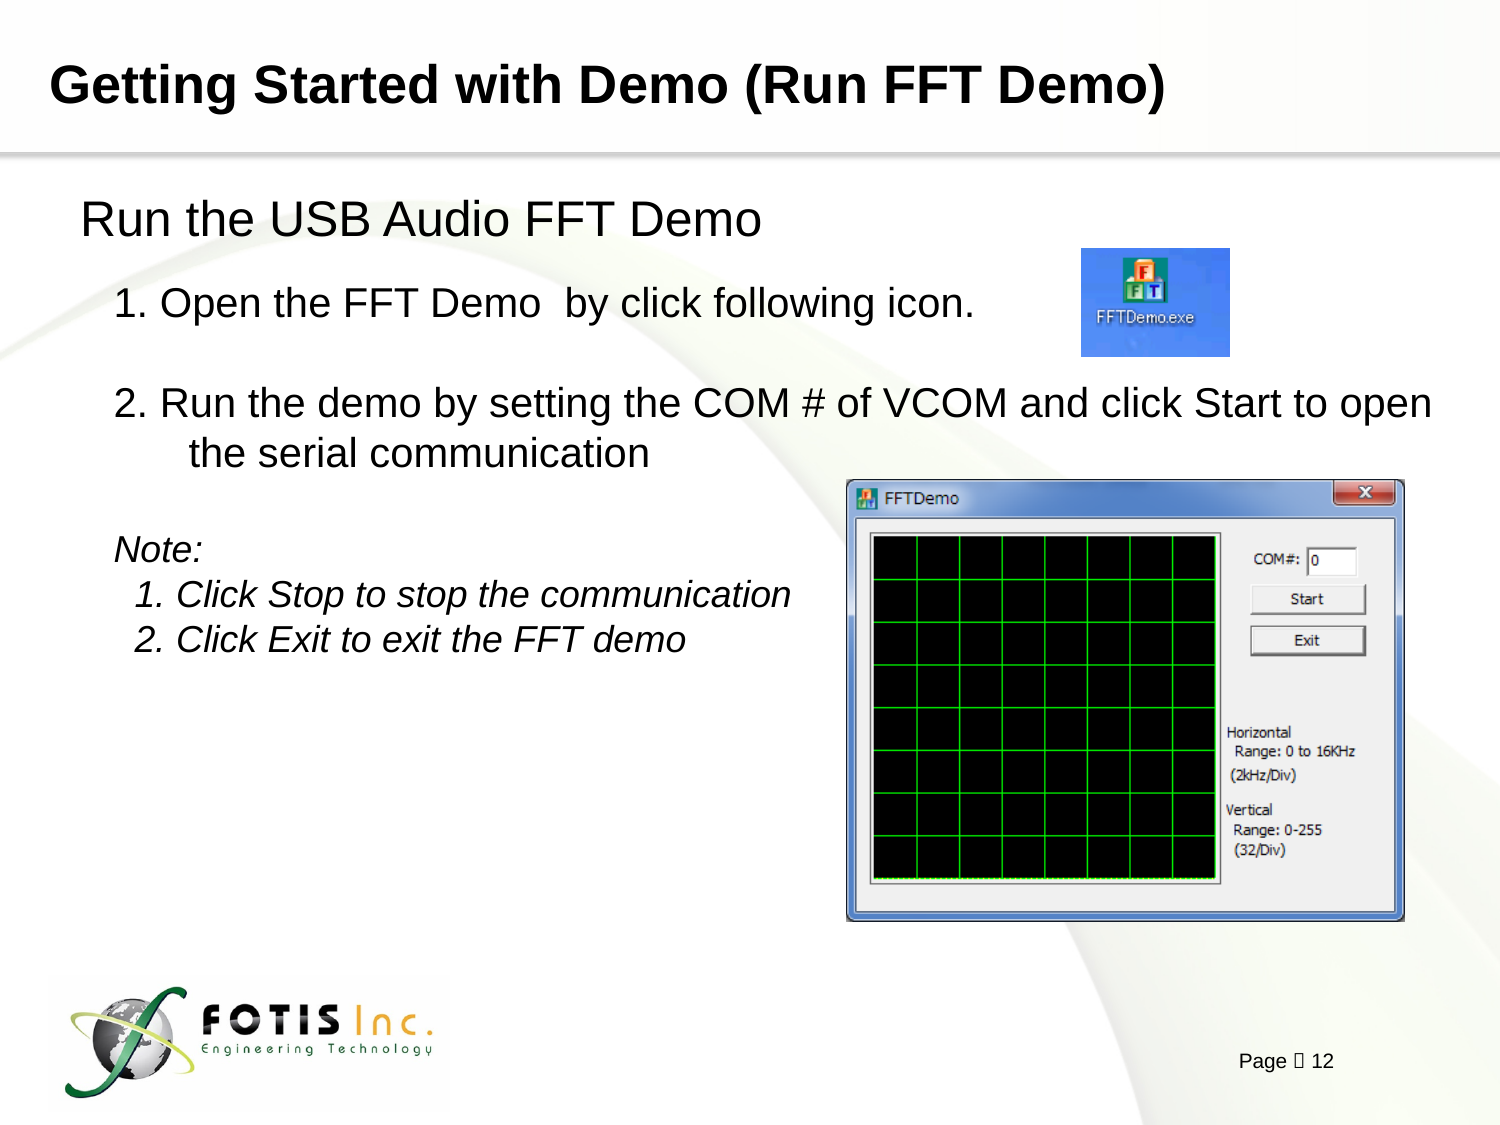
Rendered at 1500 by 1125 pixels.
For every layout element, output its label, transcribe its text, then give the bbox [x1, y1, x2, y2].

picture [0, 0, 1500, 1125]
title Getting Started with Demo (Run FFT Demo) [48, 48, 1448, 123]
text_box Run the USB Audio FFT Demo [65, 179, 1353, 435]
text_box 1. Open the FFT Demo by click following icon. 2. Run the demo by setting the COM # of VCOM and click Start to open the serial communication Note: 1. Click Stop to stop the communication 2. Click Exit to exit the FFT demo [98, 267, 1469, 668]
